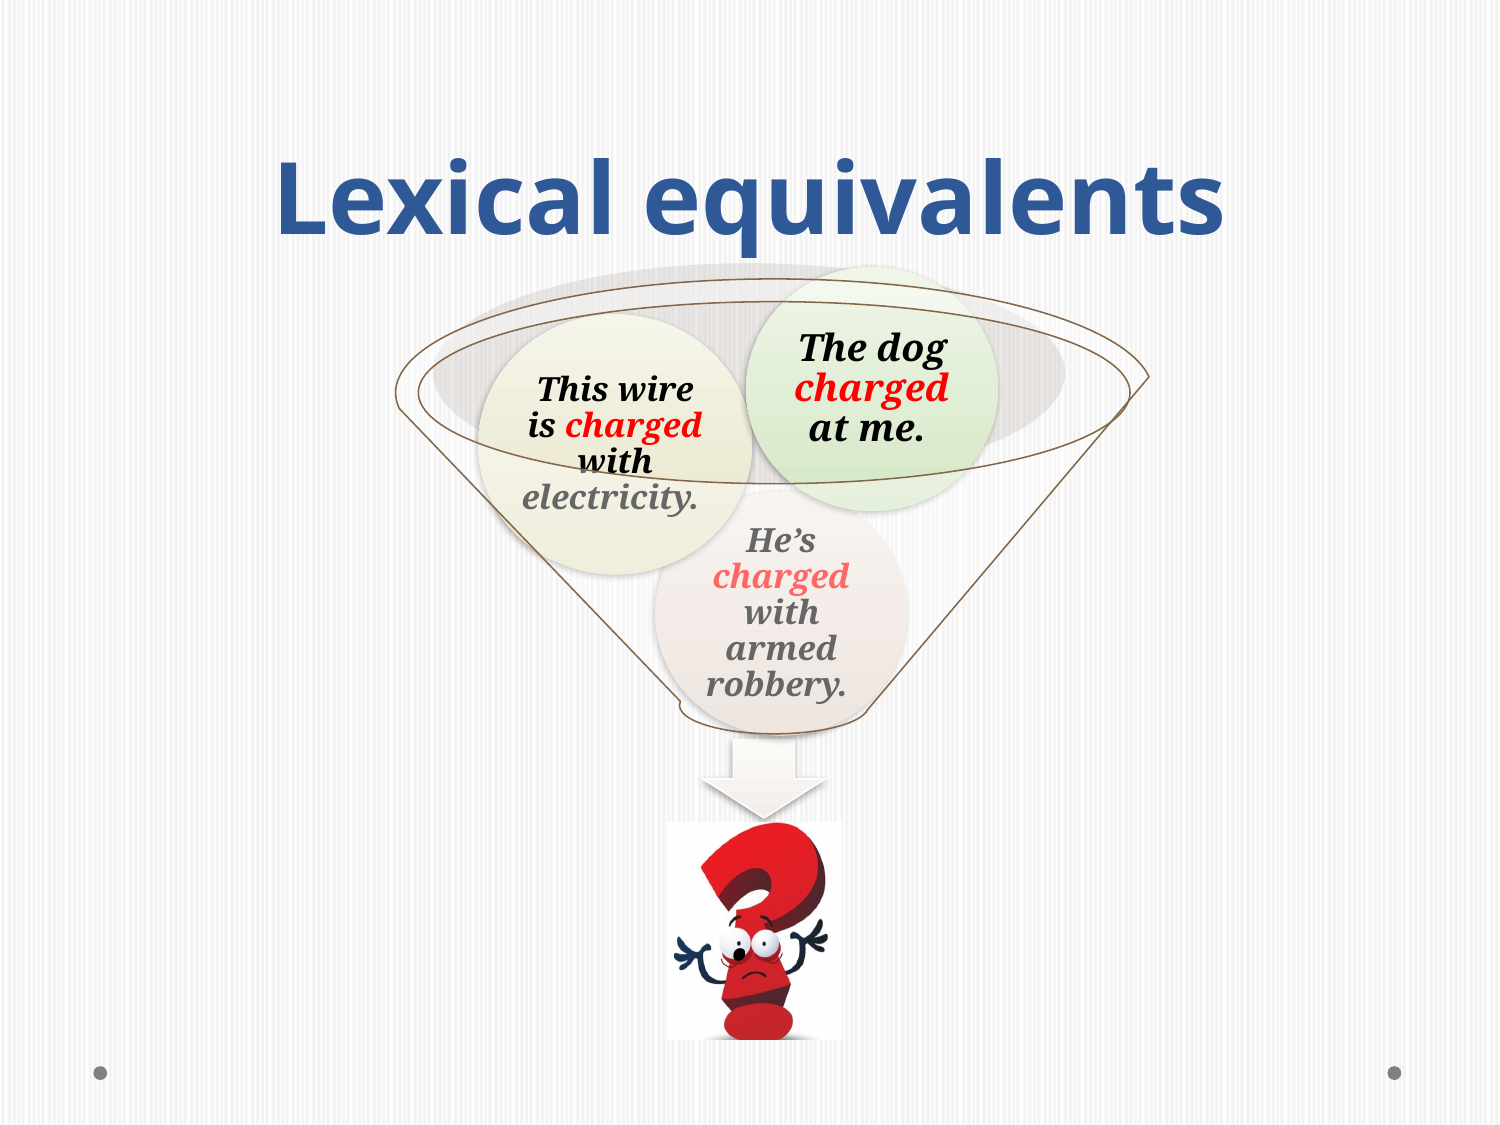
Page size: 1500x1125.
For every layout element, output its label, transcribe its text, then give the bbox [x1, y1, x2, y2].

title Lexical equivalents [75, 0, 1425, 261]
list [74, 262, 1426, 1048]
